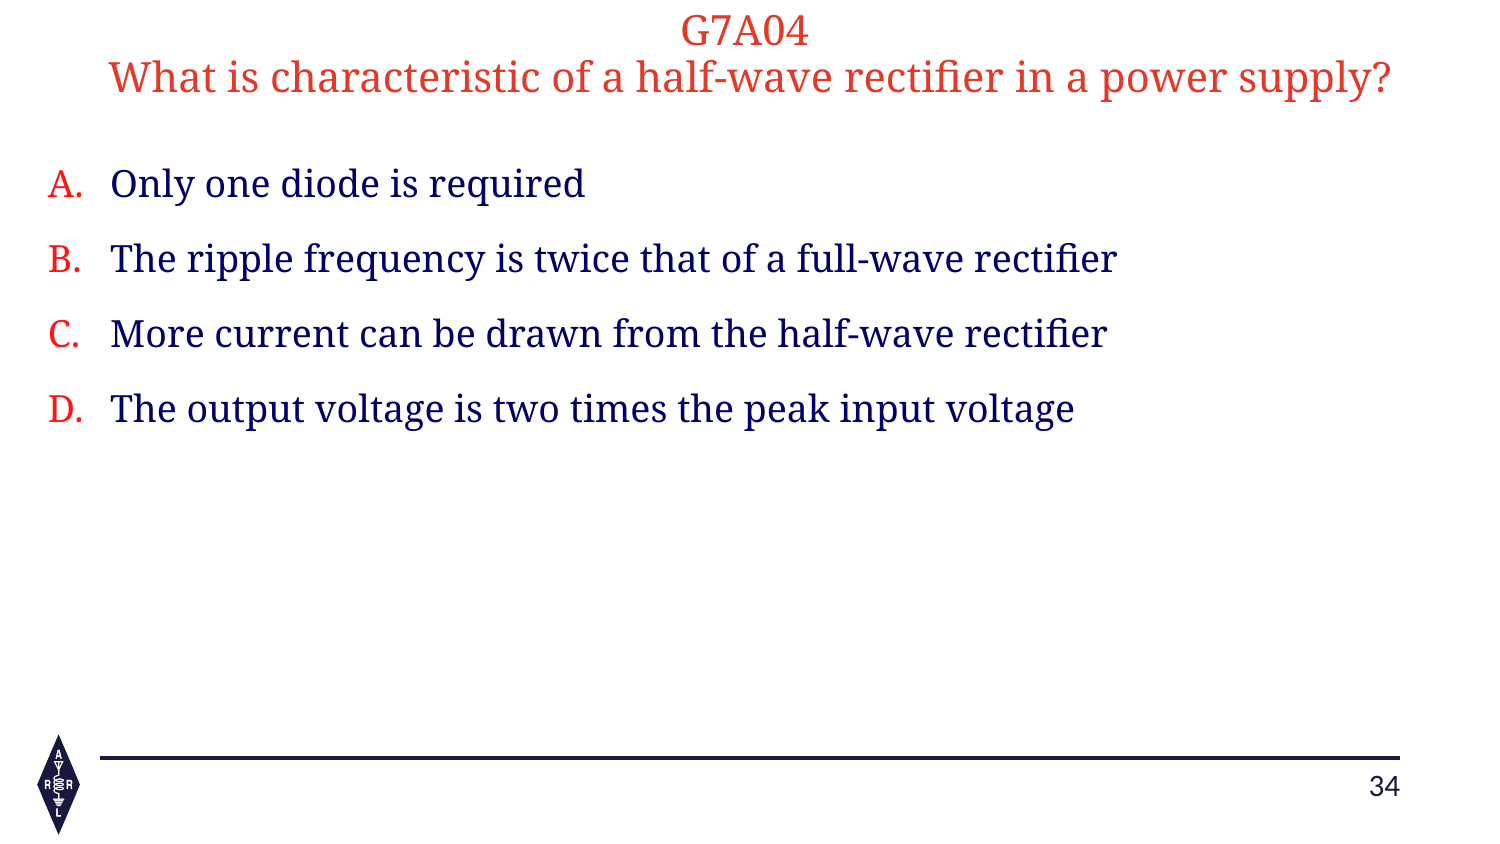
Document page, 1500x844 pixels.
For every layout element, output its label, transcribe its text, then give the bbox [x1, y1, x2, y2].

slide_number 34 [1302, 761, 1400, 807]
text_box G7A04 What is characteristic of a half-wave rectifier in a power supply? [0, 0, 1500, 158]
picture [37, 741, 80, 835]
text_box Only one diode is required The ripple frequency is twice that of a full-wave rectifier More current can be drawn from the half-wave rectifier The output voltage is two times the peak input voltage [33, 129, 1449, 741]
